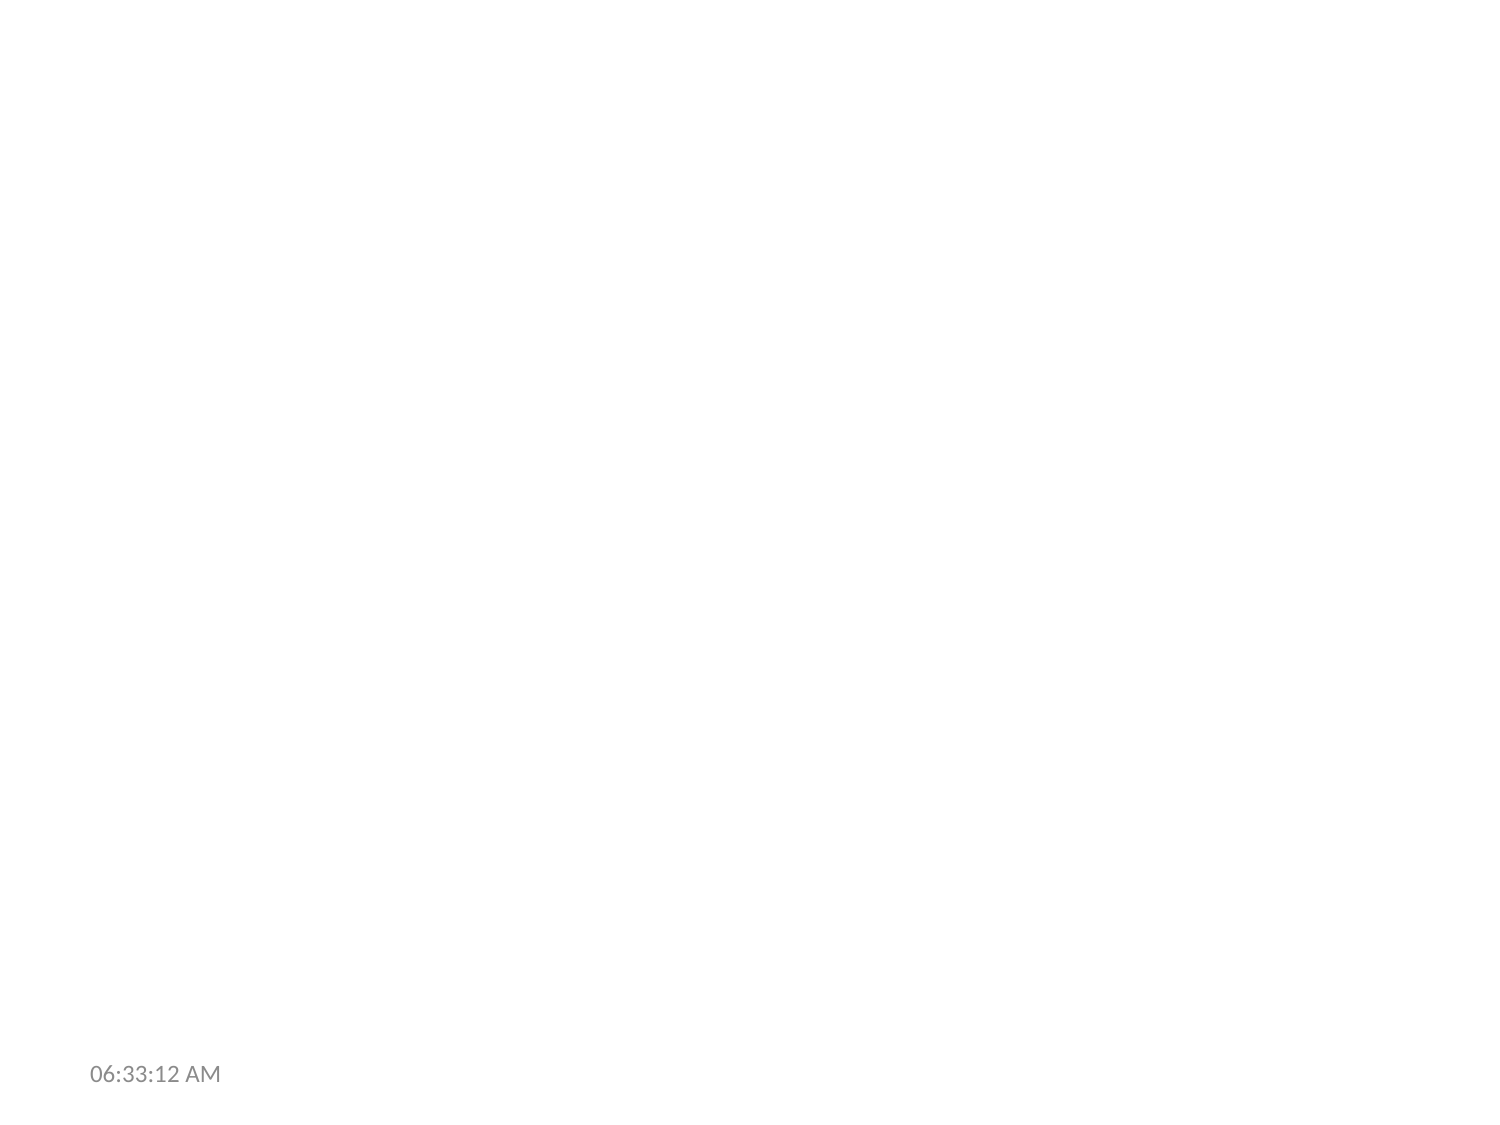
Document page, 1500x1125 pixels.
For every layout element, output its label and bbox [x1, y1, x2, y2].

slide_number [75, 1042, 425, 1103]
